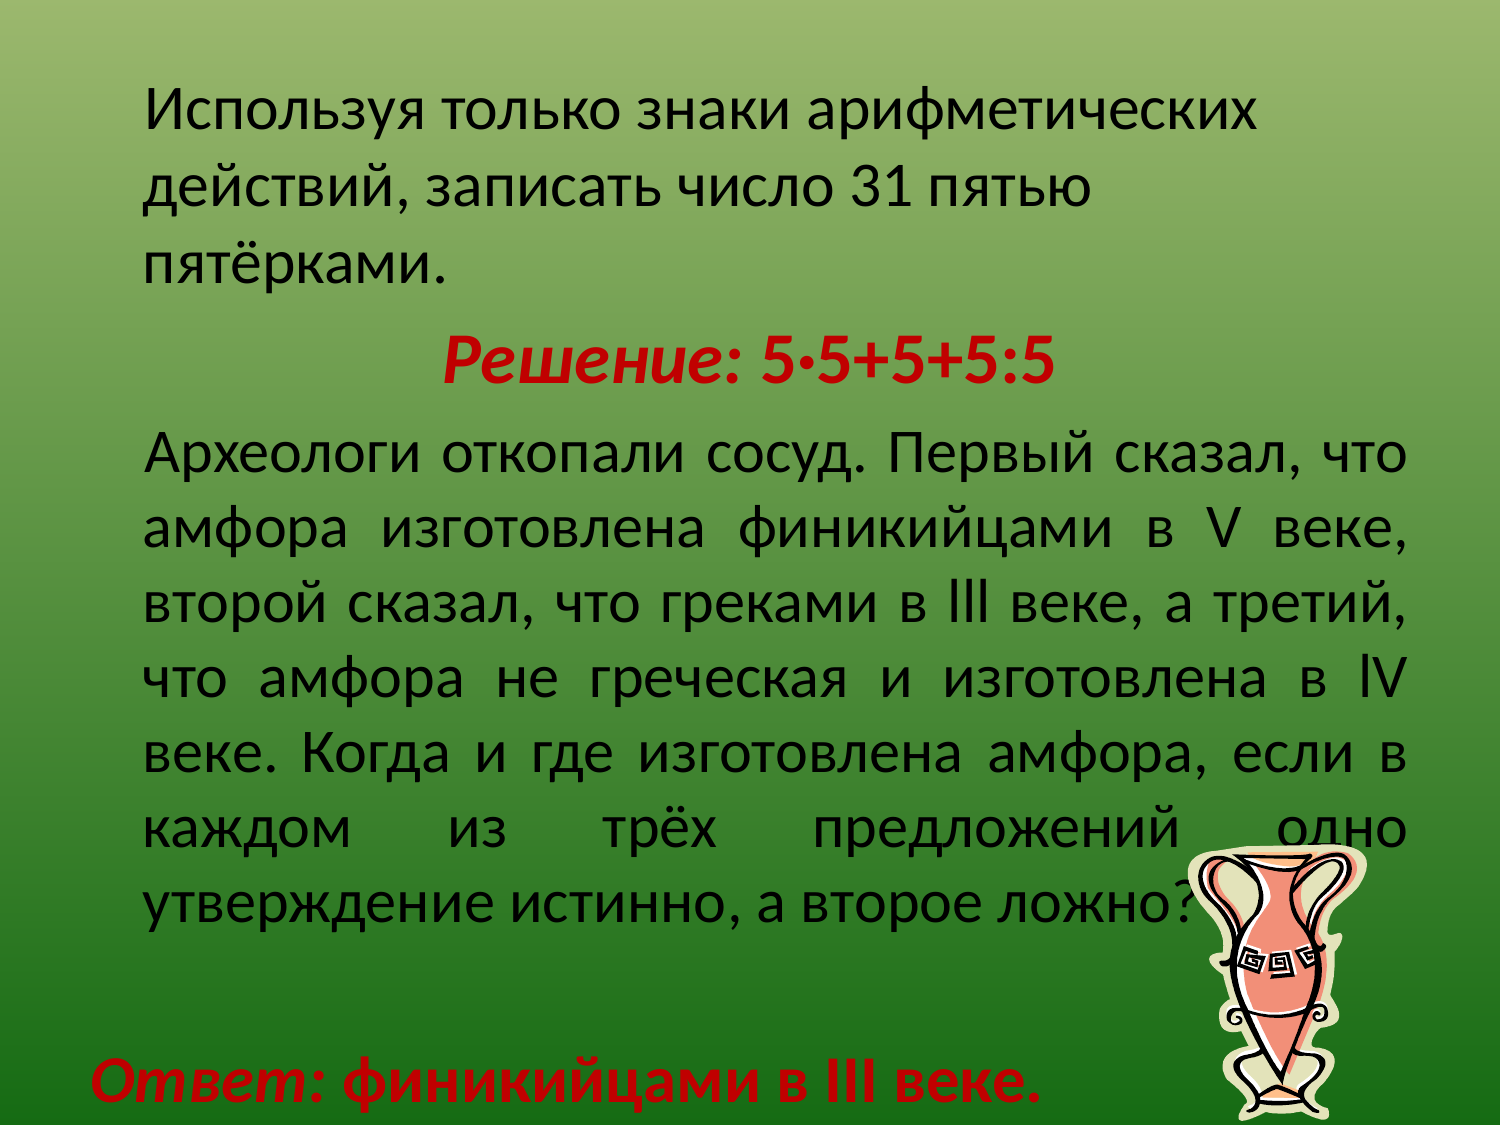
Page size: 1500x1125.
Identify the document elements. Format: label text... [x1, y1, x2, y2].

picture [1183, 839, 1372, 1125]
list Используя только знаки арифметических действий, записать число 31 пятью пятёрками. Решение: 5·5+5+5:5 Археологи откопали сосуд. Первый сказал, что амфора изготовлена финикийцами в V веке, второй сказал, что греками в lll веке, а третий, что амфора не греческая и изготовлена в lV веке. Когда и где изготовлена амфора, если в каждом из трёх предложений одно утверждение истинно, а второе ложно? Ответ: финикийцами в III веке. [75, 58, 1425, 1125]
